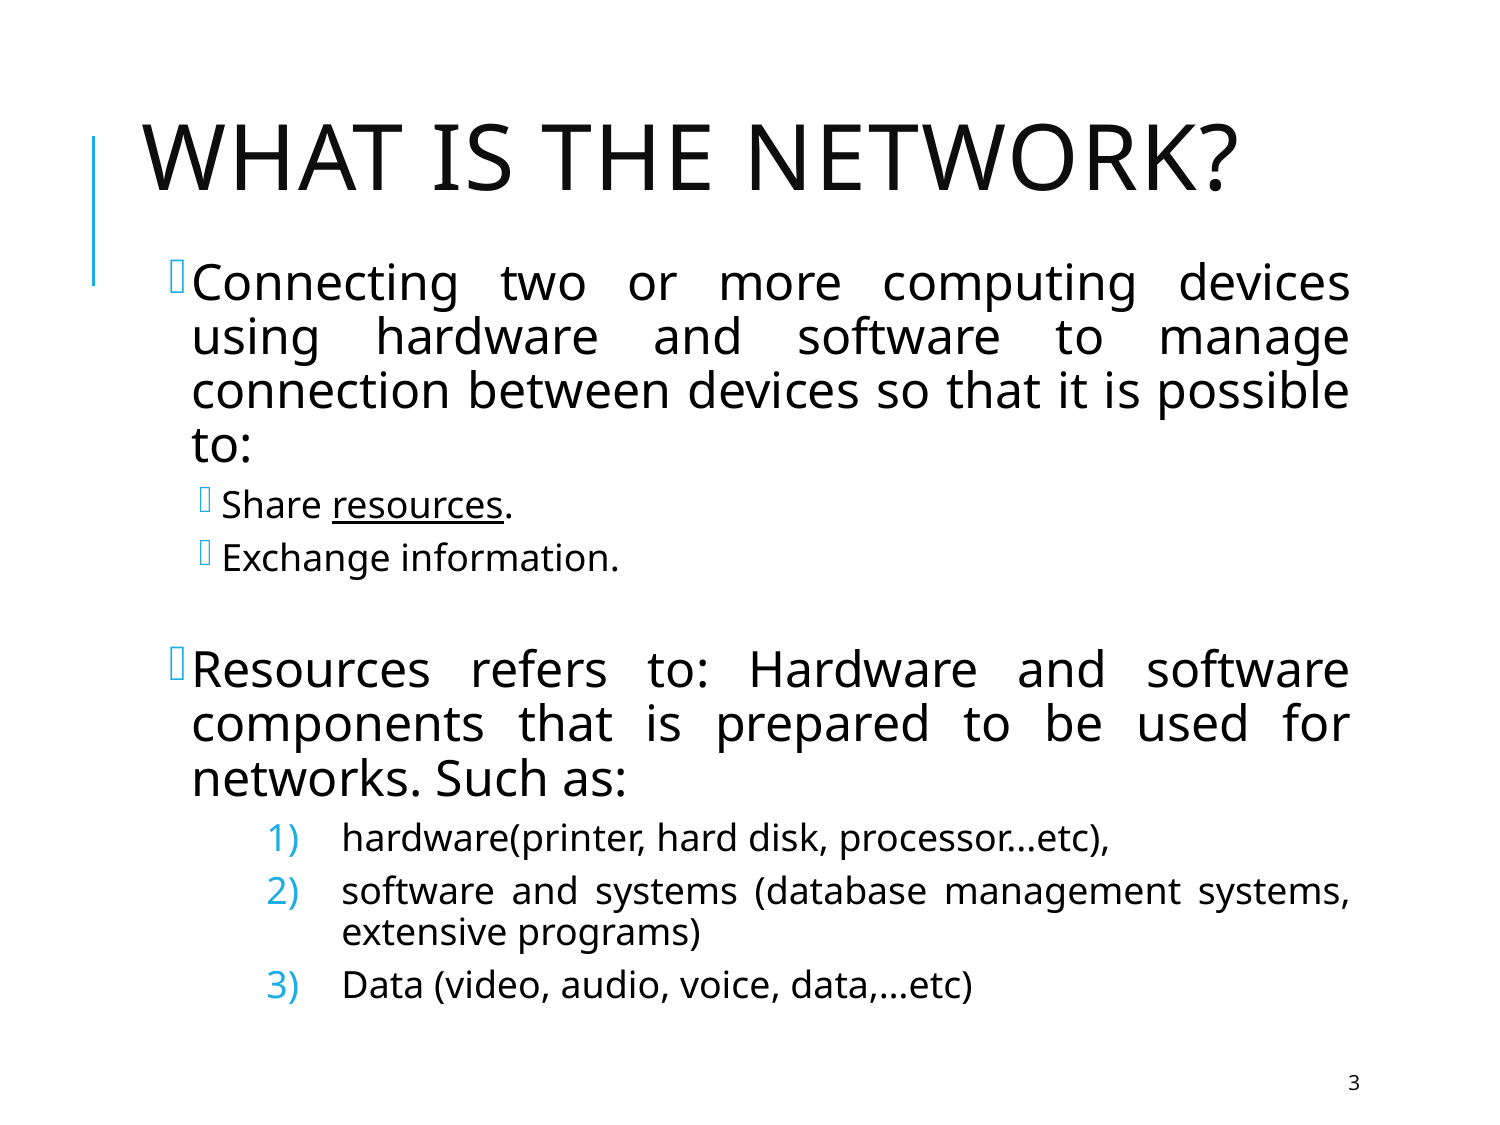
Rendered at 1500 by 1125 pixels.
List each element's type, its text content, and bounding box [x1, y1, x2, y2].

list Connecting two or more computing devices using hardware and software to manage connection between devices so that it is possible to: Share resources. Exchange information. Resources refers to: Hardware and software components that is prepared to be used for networks. Such as: hardware(printer, hard disk, processor...etc), software and systems (database management systems, extensive programs) Data (video, audio, voice, data,…etc) [140, 249, 1360, 950]
title What is the network? [126, 96, 1322, 342]
slide_number 3 [1333, 1061, 1454, 1107]
